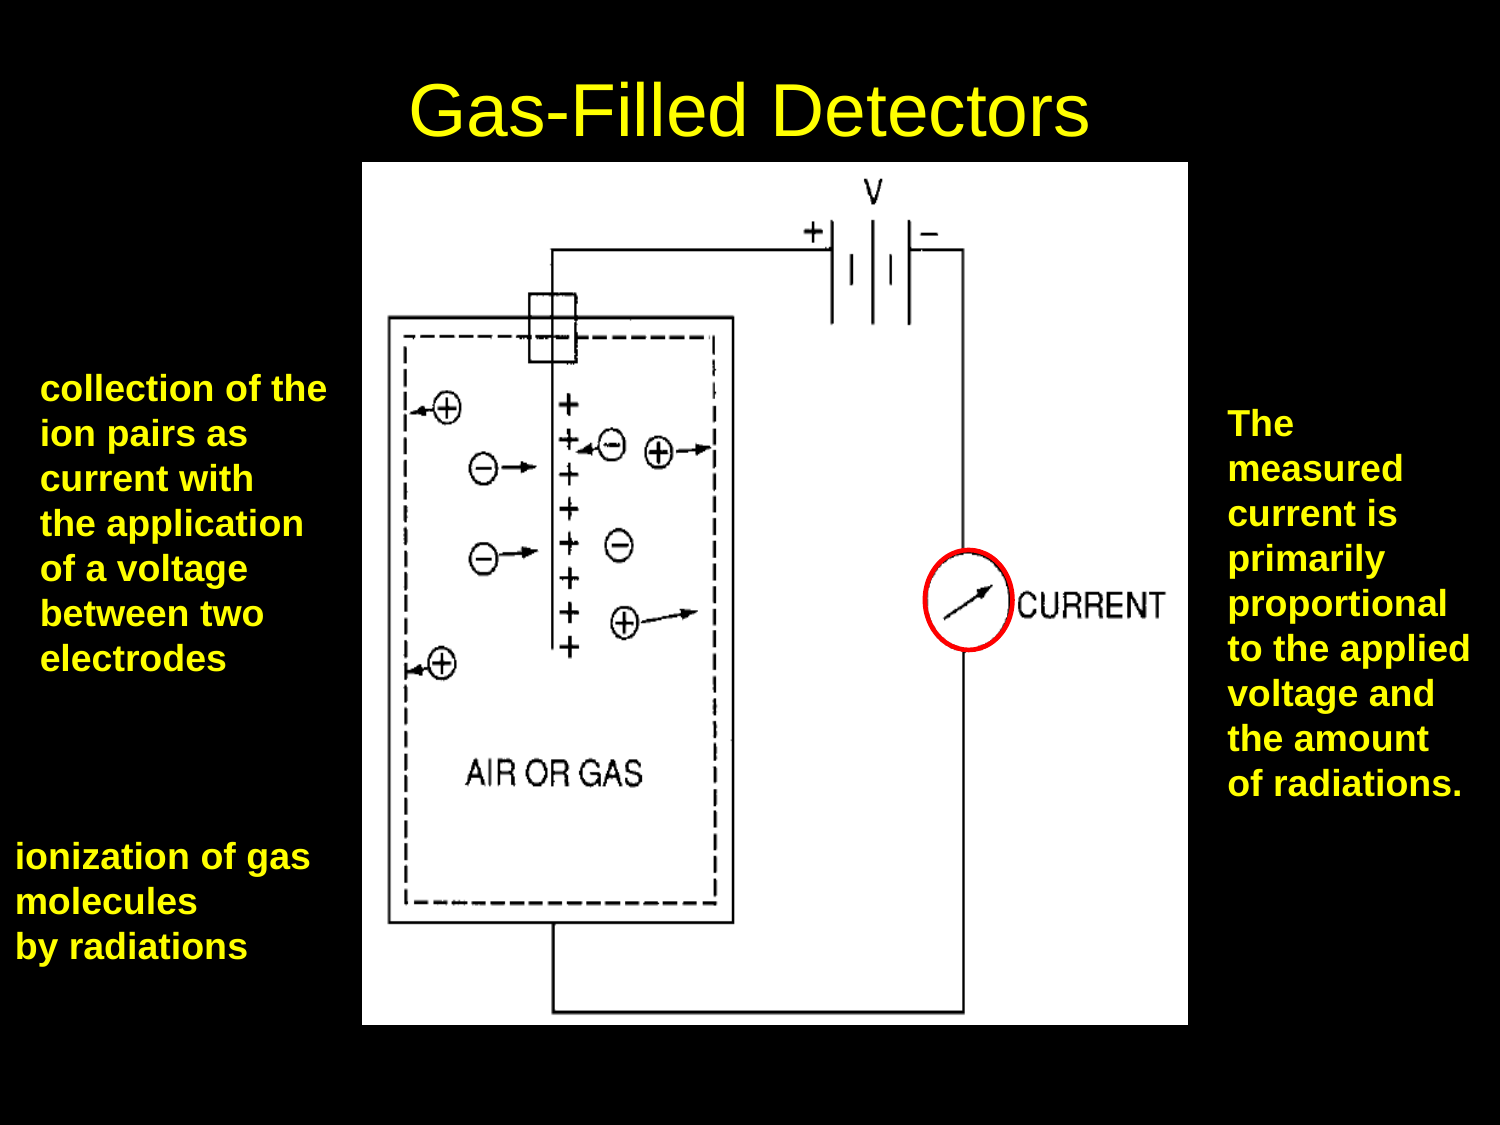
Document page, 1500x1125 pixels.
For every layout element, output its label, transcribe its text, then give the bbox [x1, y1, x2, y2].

text_box collection of the ion pairs as current with the application of a voltage between two electrodes [24, 356, 350, 687]
picture [362, 162, 1188, 1026]
text_box ionization of gas molecules by radiations [0, 824, 350, 975]
title Gas-Filled Detectors [74, 12, 1426, 201]
text_box The measured current is primarily proportional to the applied voltage and the amount of radiations. [1212, 391, 1488, 812]
